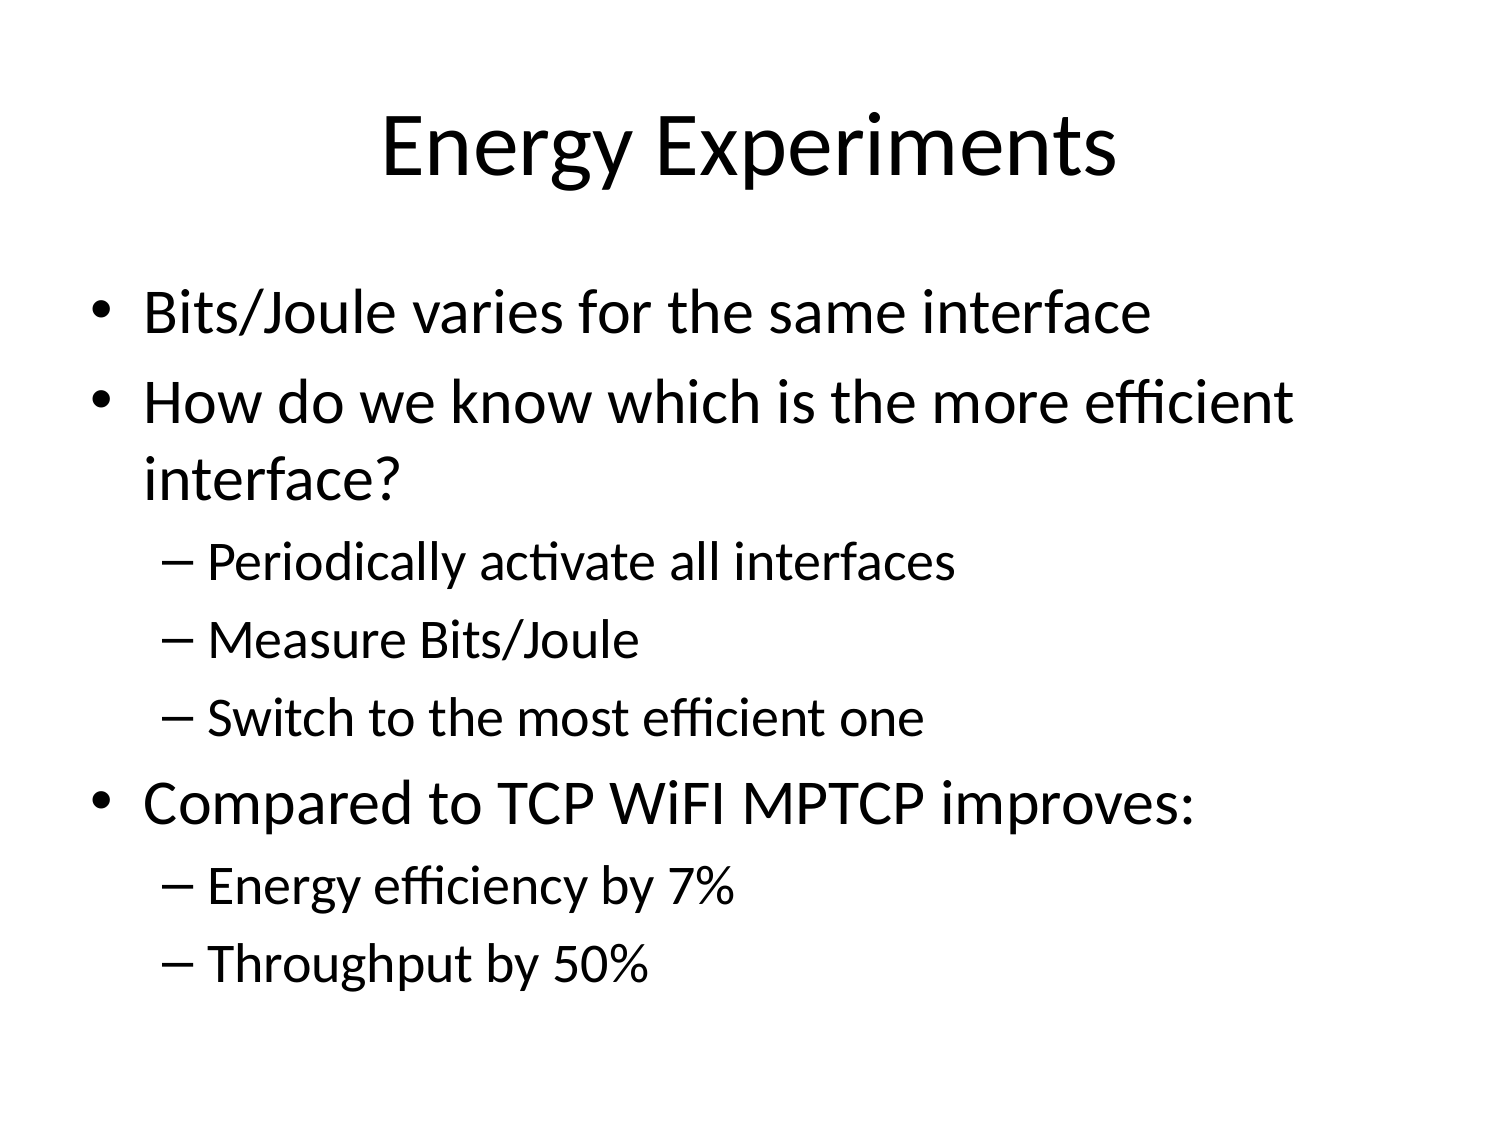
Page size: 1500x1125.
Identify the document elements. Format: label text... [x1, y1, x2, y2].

title Energy Experiments [75, 45, 1425, 233]
list Bits/Joule varies for the same interface How do we know which is the more efficient interface? Periodically activate all interfaces Measure Bits/Joule Switch to the most efficient one Compared to TCP WiFI MPTCP improves: Energy efficiency by 7% Throughput by 50% [75, 262, 1425, 1005]
